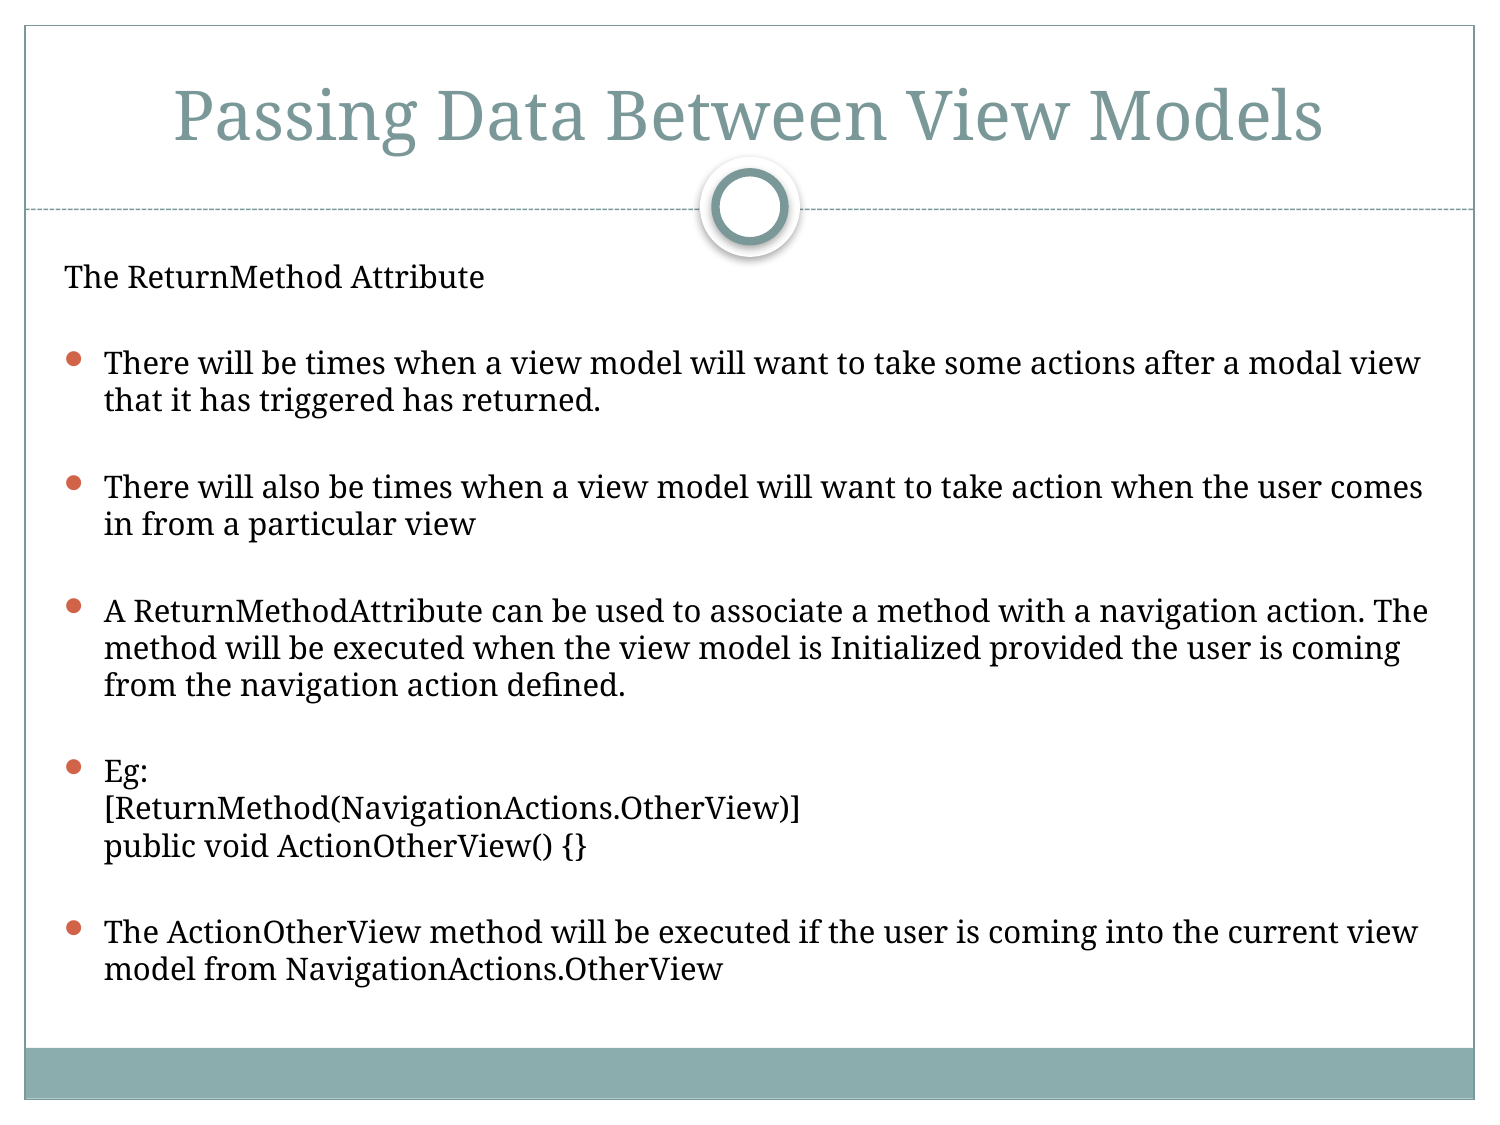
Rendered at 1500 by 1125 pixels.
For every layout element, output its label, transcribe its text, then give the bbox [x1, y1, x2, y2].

title Passing Data Between View Models [49, 37, 1450, 162]
list The ReturnMethod Attribute There will be times when a view model will want to take some actions after a modal view that it has triggered has returned. There will also be times when a view model will want to take action when the user comes in from a particular view A ReturnMethodAttribute can be used to associate a method with a navigation action. The method will be executed when the view model is Initialized provided the user is coming from the navigation action defined. Eg: [ReturnMethod(NavigationActions.OtherView)] public void ActionOtherView() {} The ActionOtherView method will be executed if the user is coming into the current view model from NavigationActions.OtherView [49, 249, 1450, 1005]
